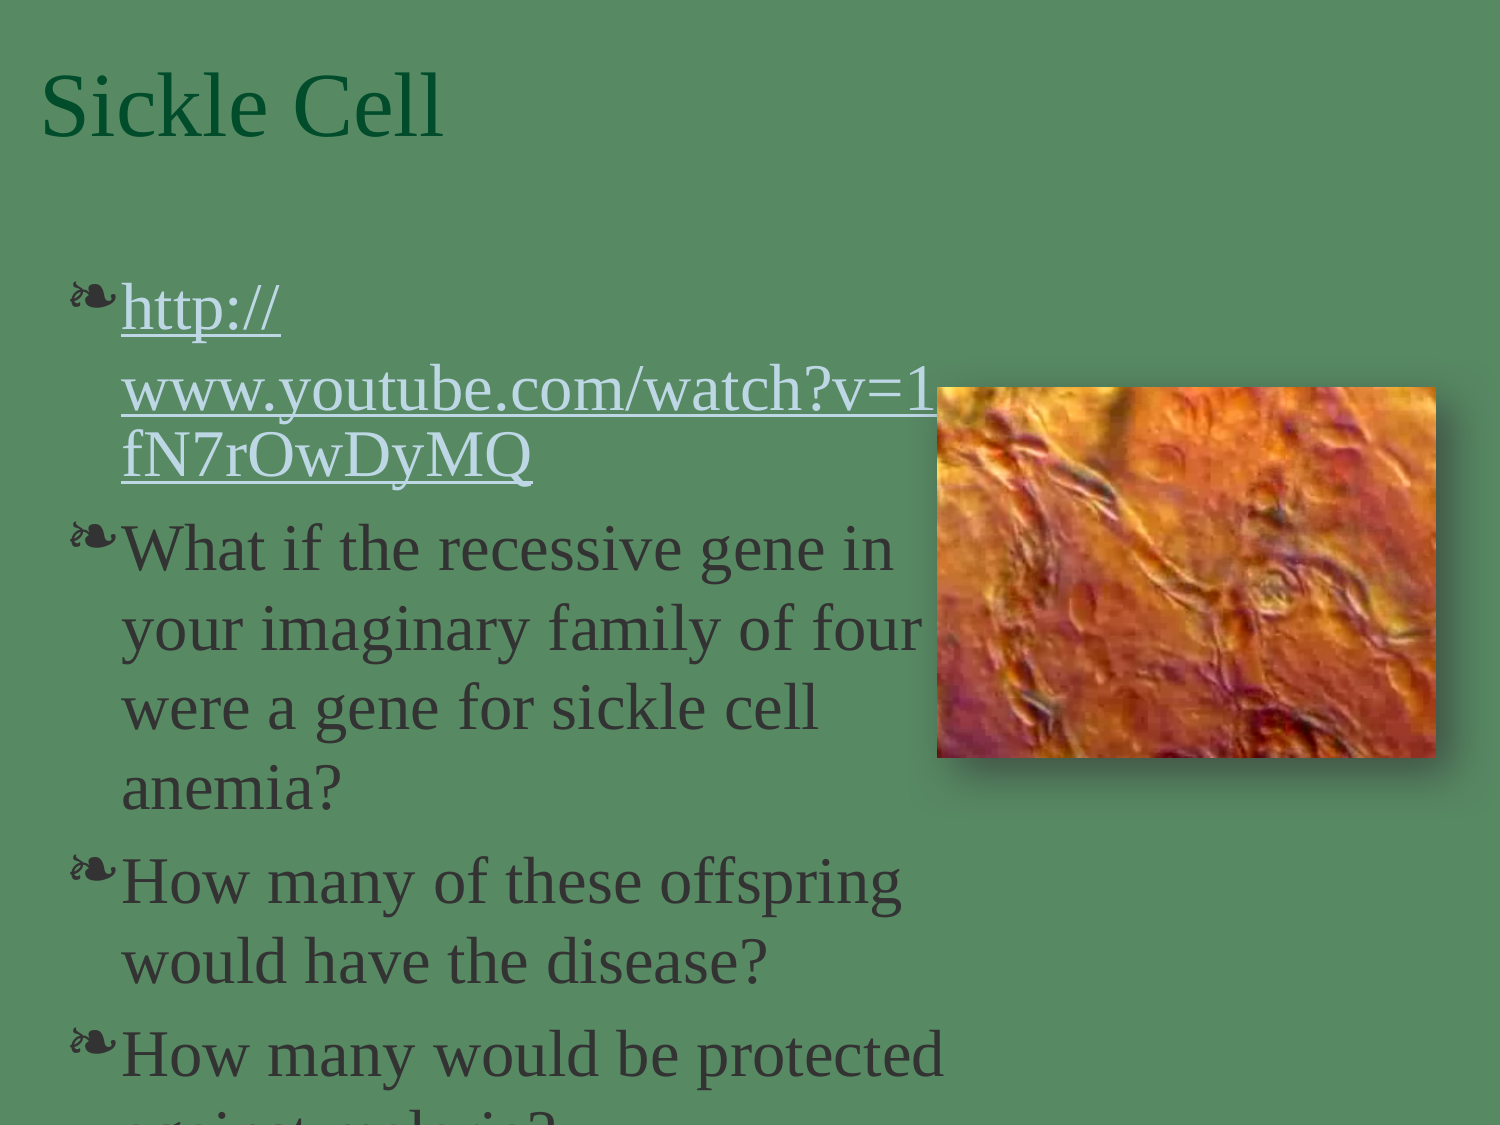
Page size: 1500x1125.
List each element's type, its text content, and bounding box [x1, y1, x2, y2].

title Sickle Cell [24, 24, 476, 163]
list http://www.youtube.com/watch?v=1fN7rOwDyMQ What if the recessive gene in your imaginary family of four were a gene for sickle cell anemia? How many of these offspring would have the disease? How many would be protected against malaria? [49, 162, 963, 663]
picture [937, 387, 1437, 759]
